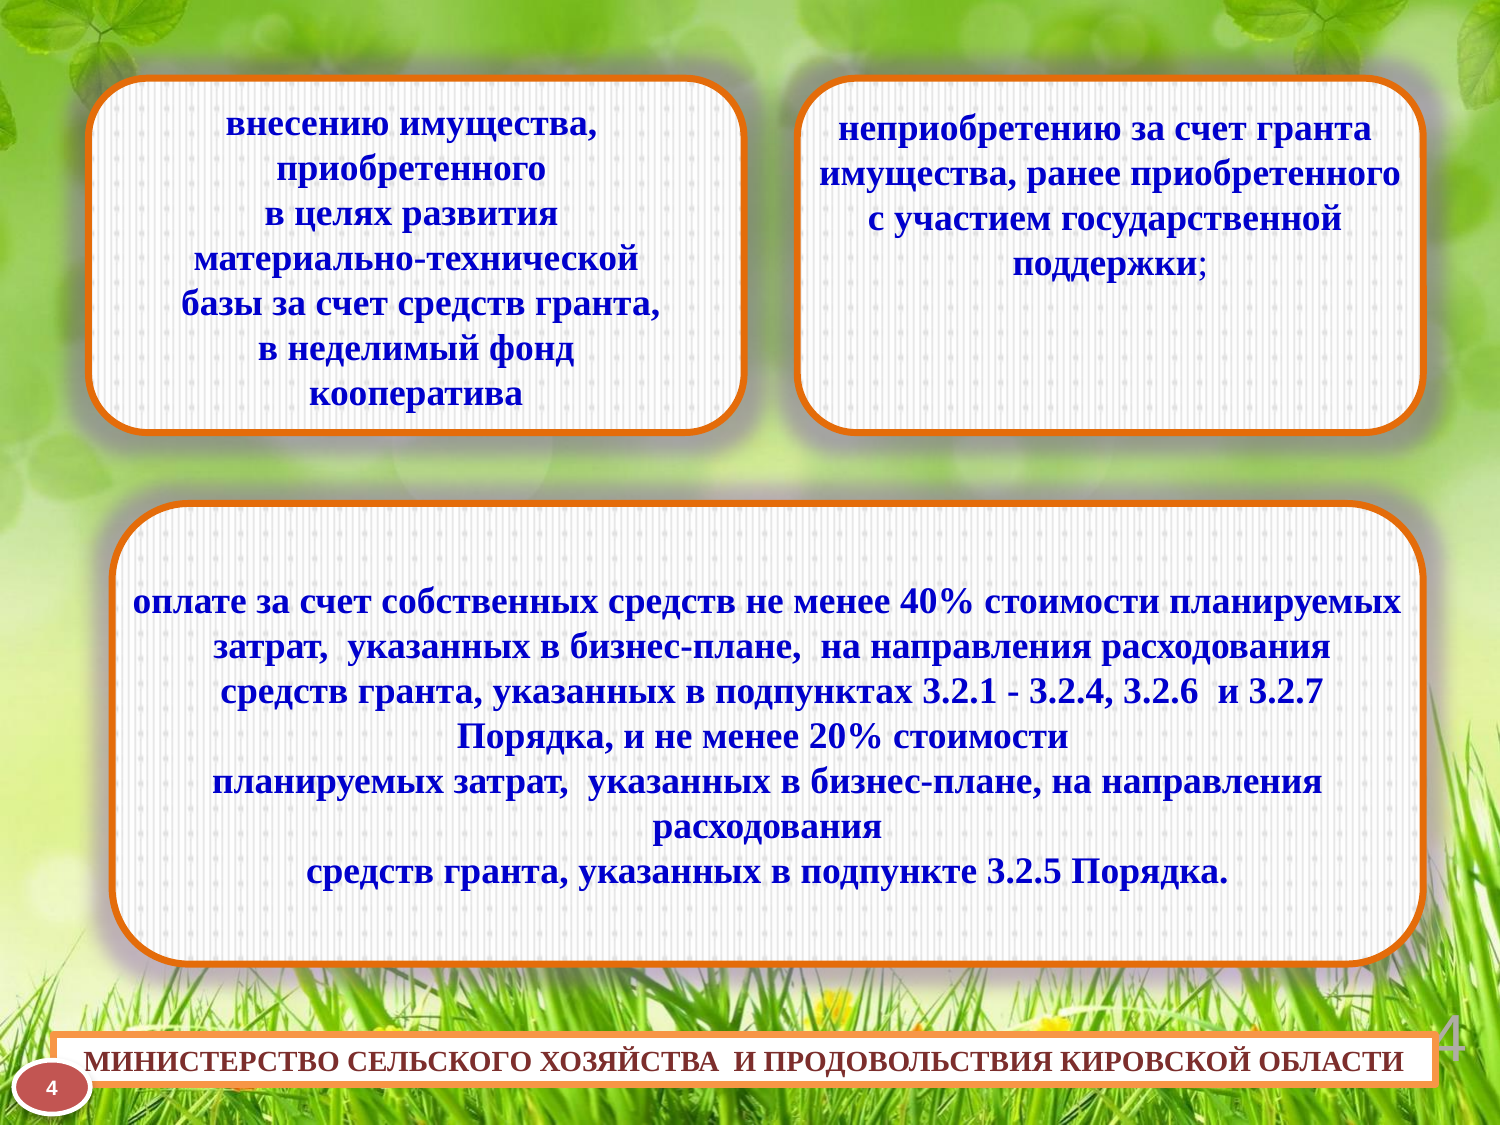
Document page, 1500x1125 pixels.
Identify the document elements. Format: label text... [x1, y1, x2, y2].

picture [0, 0, 1500, 1125]
text_box внесению имущества, приобретенного в целях развития материально-технической базы за счет средств гранта, в неделимый фонд кооператива [84, 74, 748, 437]
text_box 4 [10, 1057, 94, 1118]
text_box МИНИСТЕРСТВО СЕЛЬСКОГО ХОЗЯЙСТВА И ПРОДОВОЛЬСТВИЯ КИРОВСКОЙ ОБЛАСТИ [50, 1031, 1439, 1088]
slide_number 4 [1387, 999, 1483, 1083]
text_box оплате за счет собственных средств не менее 40% стоимости планируемых затрат, указанных в бизнес-плане, на направления расходования средств гранта, указанных в подпунктах 3.2.1 - 3.2.4, 3.2.6 и 3.2.7 Порядка, и не менее 20% стоимости планируемых затрат, указанных в бизнес-плане, на направления расходования средств гранта, указанных в подпункте 3.2.5 Порядка. [108, 499, 1427, 968]
text_box неприобретению за счет гранта имущества, ранее приобретенного с участием государственной поддержки; [793, 74, 1427, 437]
